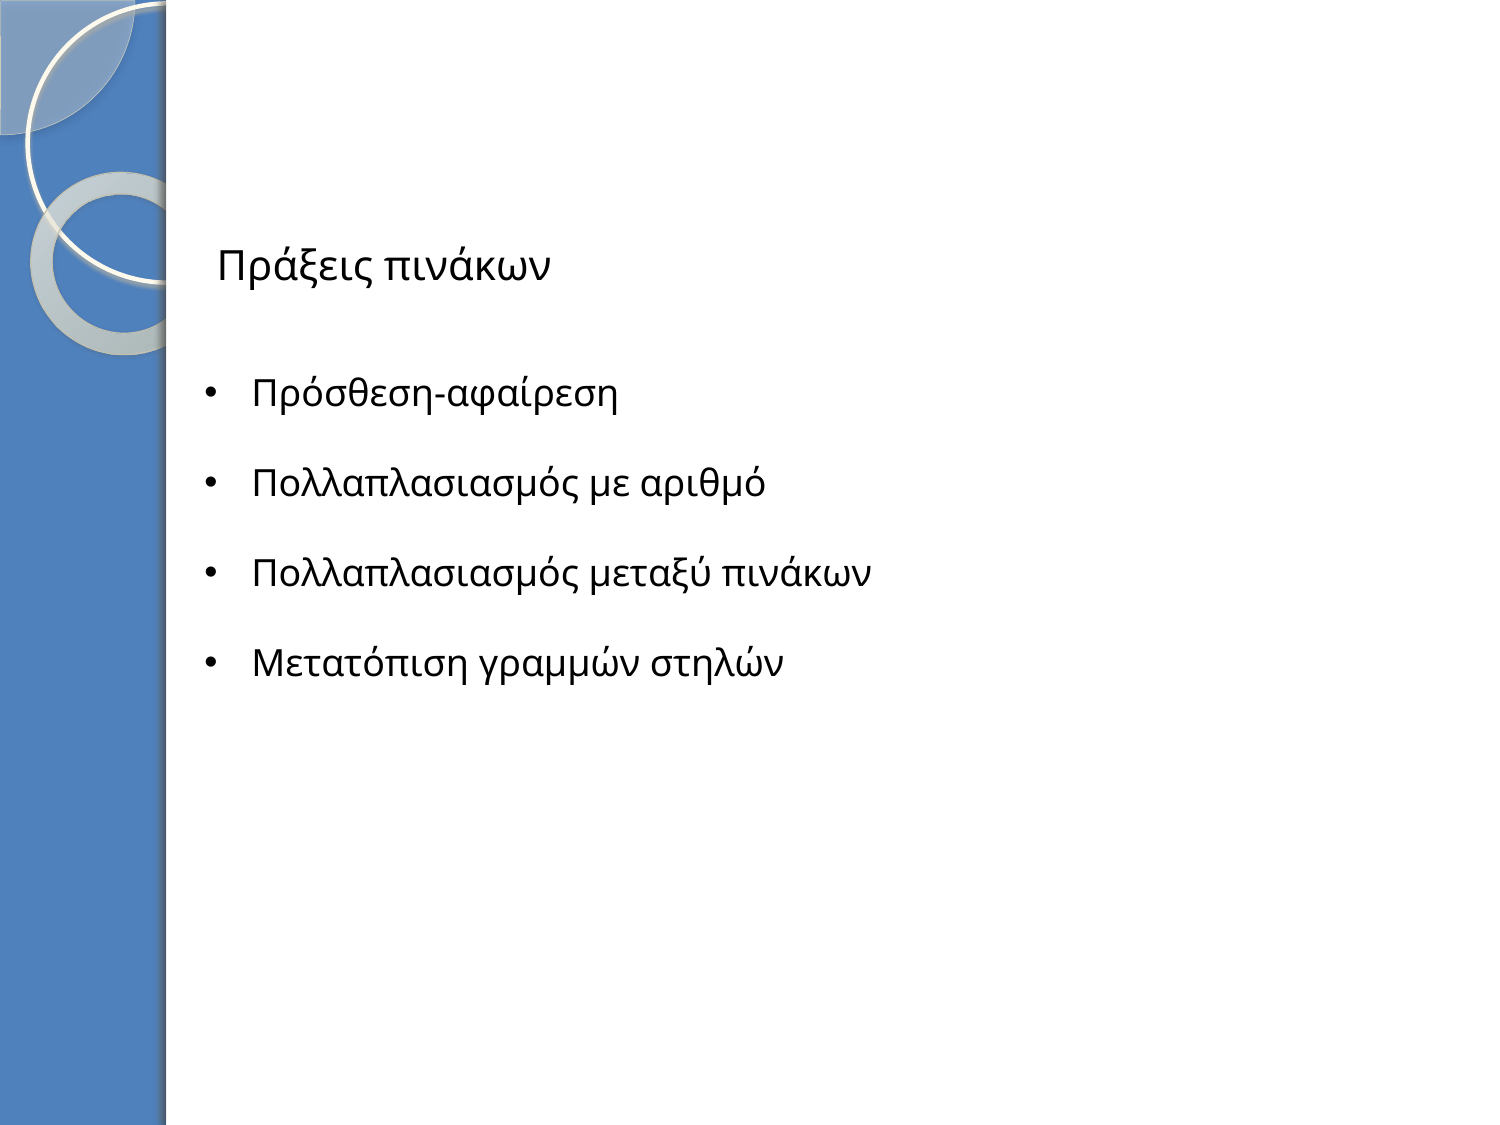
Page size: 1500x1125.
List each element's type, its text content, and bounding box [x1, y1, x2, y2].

text_box Πράξεις πινάκων [201, 231, 567, 297]
text_box Πρόσθεση-αφαίρεση Πολλαπλασιασμός με αριθμό Πολλαπλασιασμός μεταξύ πινάκων Μετατόπιση γραμμών στηλών [189, 361, 888, 692]
